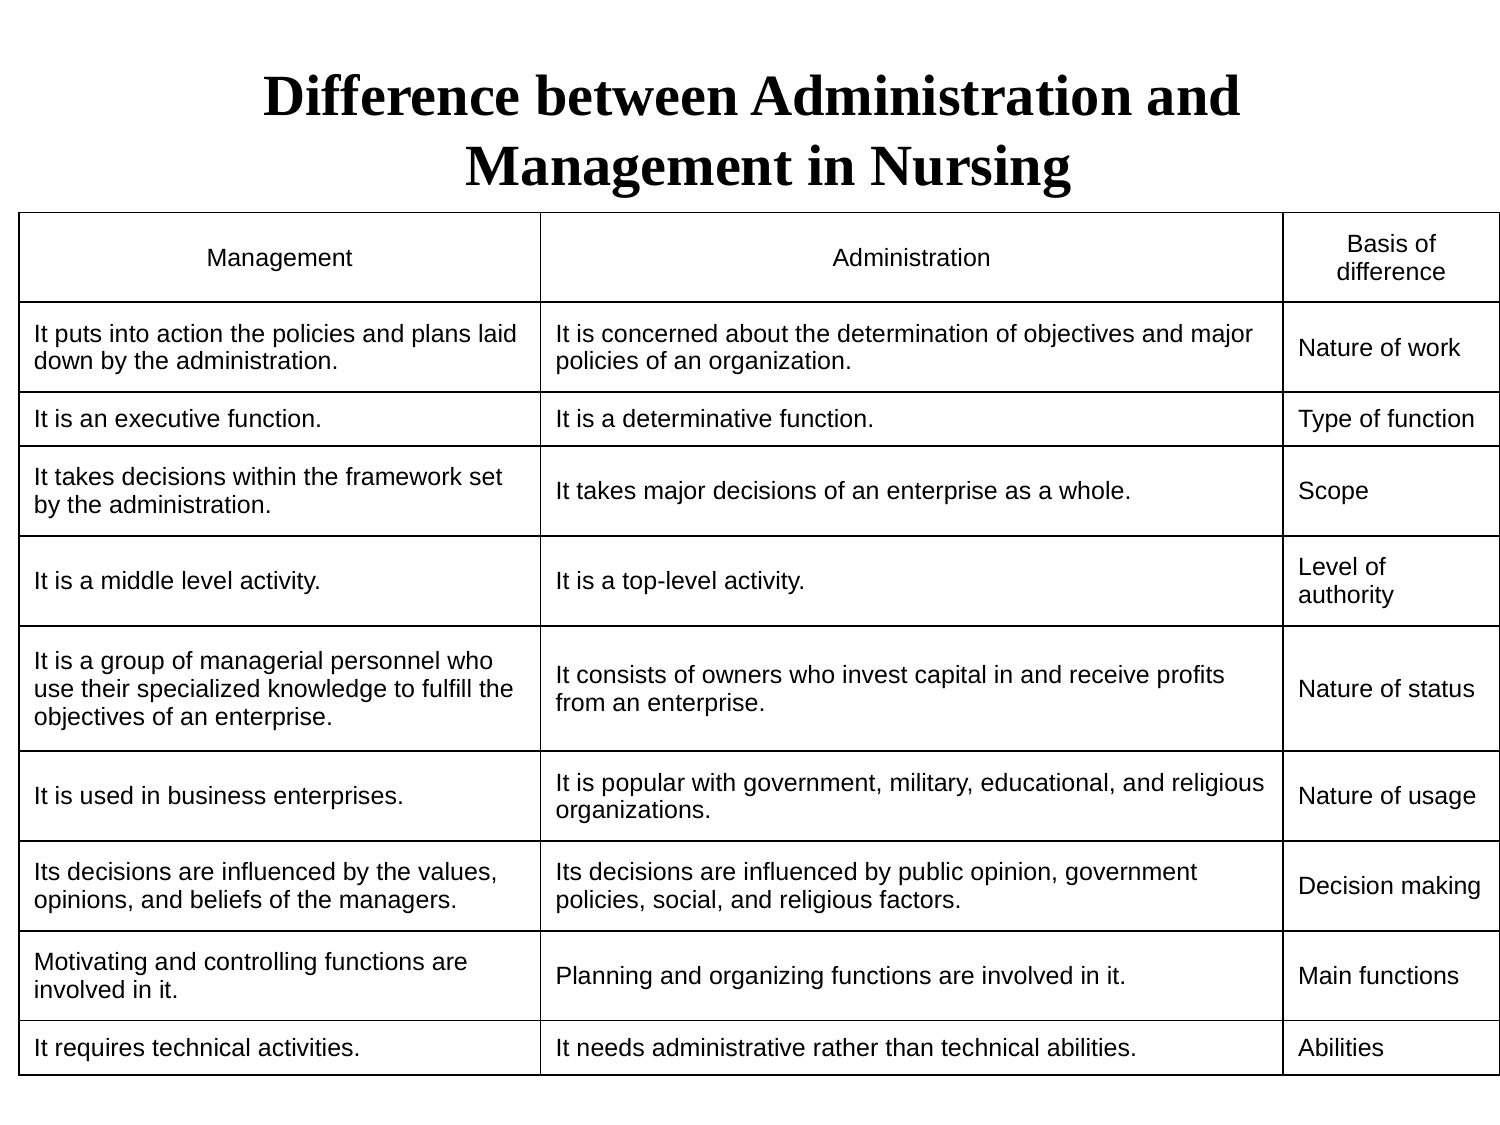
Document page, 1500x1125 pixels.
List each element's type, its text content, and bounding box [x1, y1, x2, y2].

table_cell It is popular with government, military, educational, and religious organizations. [541, 752, 1282, 840]
table_cell Its decisions are influenced by public opinion, government policies, social, and religious factors. [541, 842, 1282, 930]
table_cell It puts into action the policies and plans laid down by the administration. [20, 303, 540, 391]
table_cell Level of authority [1284, 537, 1499, 625]
table_cell It is a top-level activity. [541, 537, 1282, 625]
table_cell Its decisions are influenced by the values, opinions, and beliefs of the managers. [20, 842, 540, 930]
table_cell Abilities [1284, 1021, 1499, 1074]
table_cell Main functions [1284, 932, 1499, 1020]
table_cell Nature of work [1284, 303, 1499, 391]
table_cell Nature of status [1284, 627, 1499, 750]
table_cell It is used in business enterprises. [20, 752, 540, 840]
table_cell Planning and organizing functions are involved in it. [541, 932, 1282, 1020]
table_cell It takes major decisions of an enterprise as a whole. [541, 447, 1282, 535]
table_header Basis of difference [1284, 213, 1499, 301]
table_cell Motivating and controlling functions are involved in it. [20, 932, 540, 1020]
table_cell Decision making [1284, 842, 1499, 930]
table_header Management [20, 213, 540, 301]
table_cell It requires technical activities. [20, 1021, 540, 1074]
table_cell It is a middle level activity. [20, 537, 540, 625]
table_cell Scope [1284, 447, 1499, 535]
table_header Administration [541, 213, 1282, 301]
table_cell Nature of usage [1284, 752, 1499, 840]
table_cell It consists of owners who invest capital in and receive profits from an enterprise. [541, 627, 1282, 750]
table_cell It is a determinative function. [541, 393, 1282, 445]
table_cell It needs administrative rather than technical abilities. [541, 1021, 1282, 1074]
text_box Difference between Administration and Management in Nursing [124, 50, 1413, 212]
table_cell It is an executive function. [20, 393, 540, 445]
table_cell Type of function [1284, 393, 1499, 445]
table_cell It is concerned about the determination of objectives and major policies of an organization. [541, 303, 1282, 391]
table_cell It is a group of managerial personnel who use their specialized knowledge to fulfill the objectives of an enterprise. [20, 627, 540, 750]
table_cell It takes decisions within the framework set by the administration. [20, 447, 540, 535]
